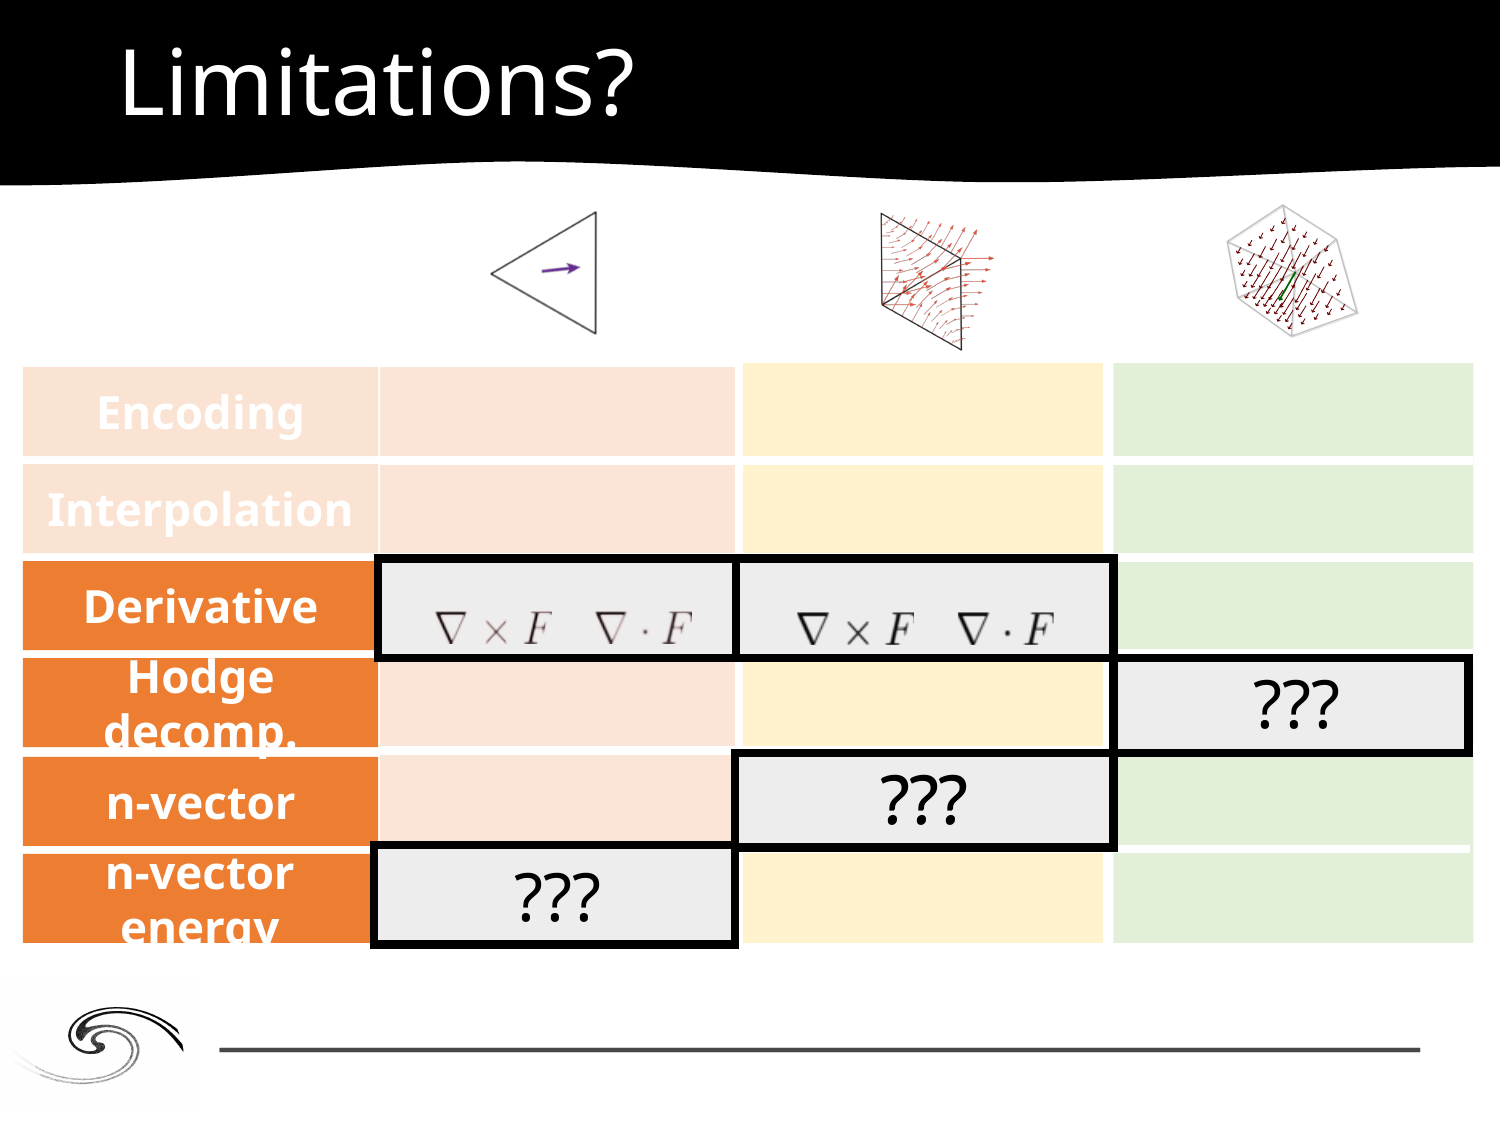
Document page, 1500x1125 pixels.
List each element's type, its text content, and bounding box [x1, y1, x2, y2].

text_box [22, 362, 1476, 944]
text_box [434, 610, 692, 644]
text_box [797, 611, 1054, 645]
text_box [506, 192, 1360, 355]
picture [0, 975, 200, 1111]
title Limitations? [102, 0, 1397, 195]
